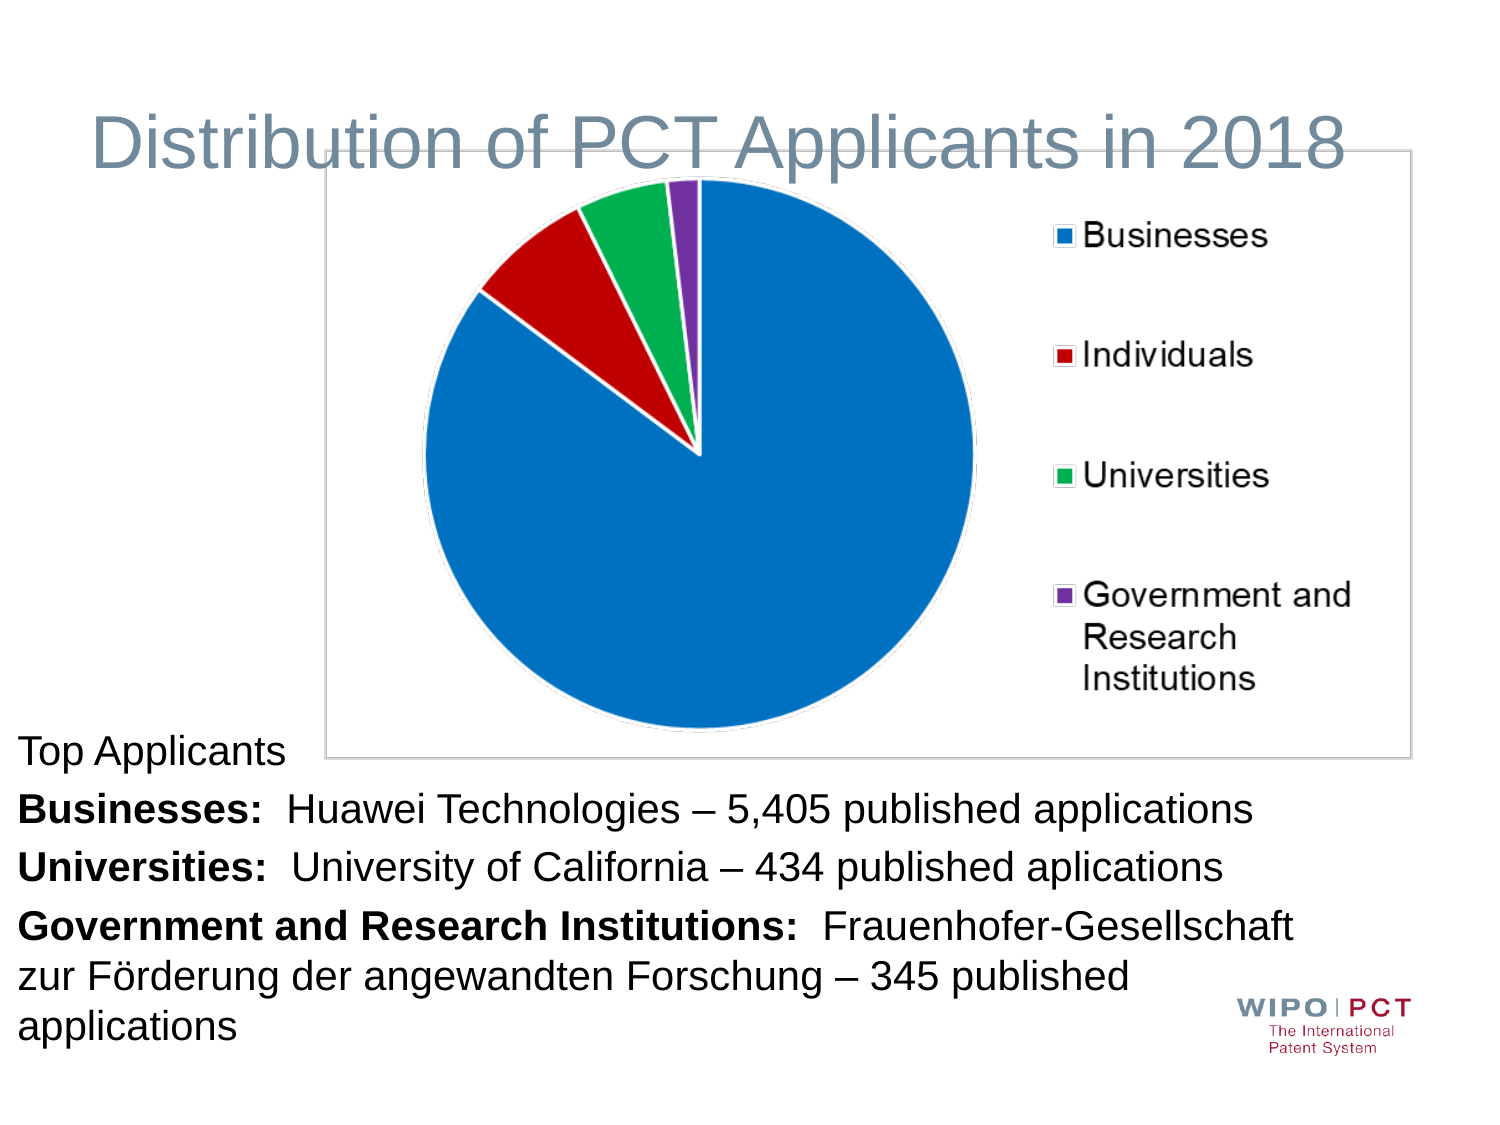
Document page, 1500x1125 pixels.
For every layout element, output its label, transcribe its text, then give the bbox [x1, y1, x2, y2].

title Distribution of PCT Applicants in 2018 [75, 45, 1425, 233]
list Top Applicants Businesses: Huawei Technologies – 5,405 published applications Universities: University of California – 434 published aplications Government and Research Institutions: Frauenhofer-Gesellschaft zur Förderung der angewandten Forschung – 345 published applications [2, 716, 1375, 894]
picture [0, 0, 1500, 1125]
